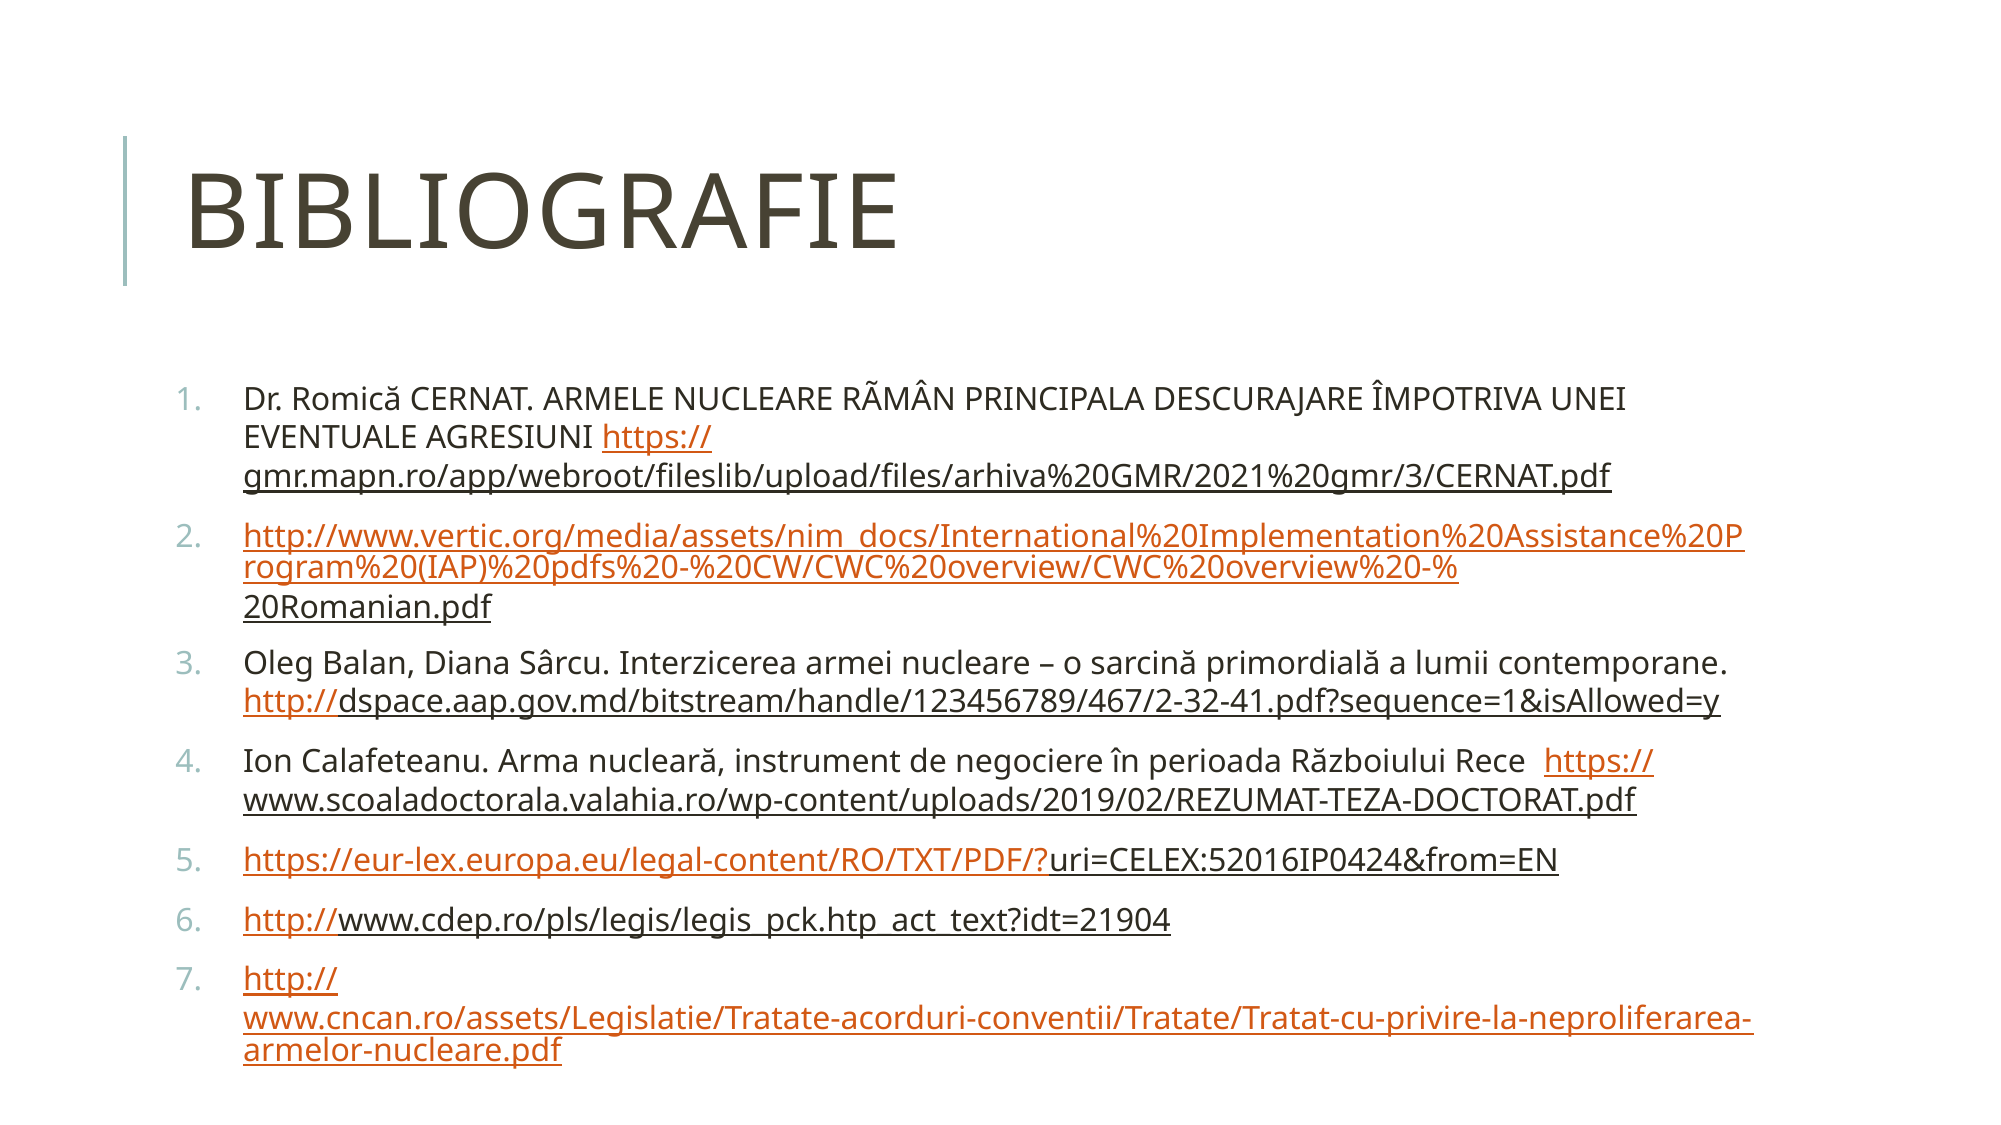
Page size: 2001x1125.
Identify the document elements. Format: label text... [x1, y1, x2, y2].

title Bibliografie [168, 96, 1763, 342]
list Dr. Romică CERNAT. ARMELE NUCLEARE RÃMÂN PRINCIPALA DESCURAJARE ÎMPOTRIVA UNEI EVENTUALE AGRESIUNI https://gmr.mapn.ro/app/webroot/fileslib/upload/files/arhiva%20GMR/2021%20gmr/3/CERNAT.pdf http://www.vertic.org/media/assets/nim_docs/International%20Implementation%20Assistance%20Program%20(IAP)%20pdfs%20-%20CW/CWC%20overview/CWC%20overview%20-%20Romanian.pdf Oleg Balan, Diana Sârcu. Interzicerea armei nucleare – o sarcină primordială a lumii contemporane. http://dspace.aap.gov.md/bitstream/handle/123456789/467/2-32-41.pdf?sequence=1&isAllowed=y Ion Calafeteanu. Arma nucleară, instrument de negociere în perioada Războiului Rece https://www.scoaladoctorala.valahia.ro/wp-content/uploads/2019/02/REZUMAT-TEZA-DOCTORAT.pdf https://eur-lex.europa.eu/legal-content/RO/TXT/PDF/?uri=CELEX:52016IP0424&from=EN http://www.cdep.ro/pls/legis/legis_pck.htp_act_text?idt=21904 http://www.cncan.ro/assets/Legislatie/Tratate-acorduri-conventii/Tratate/Tratat-cu-privire-la-neproliferarea-armelor-nucleare.pdf [168, 375, 1763, 1035]
